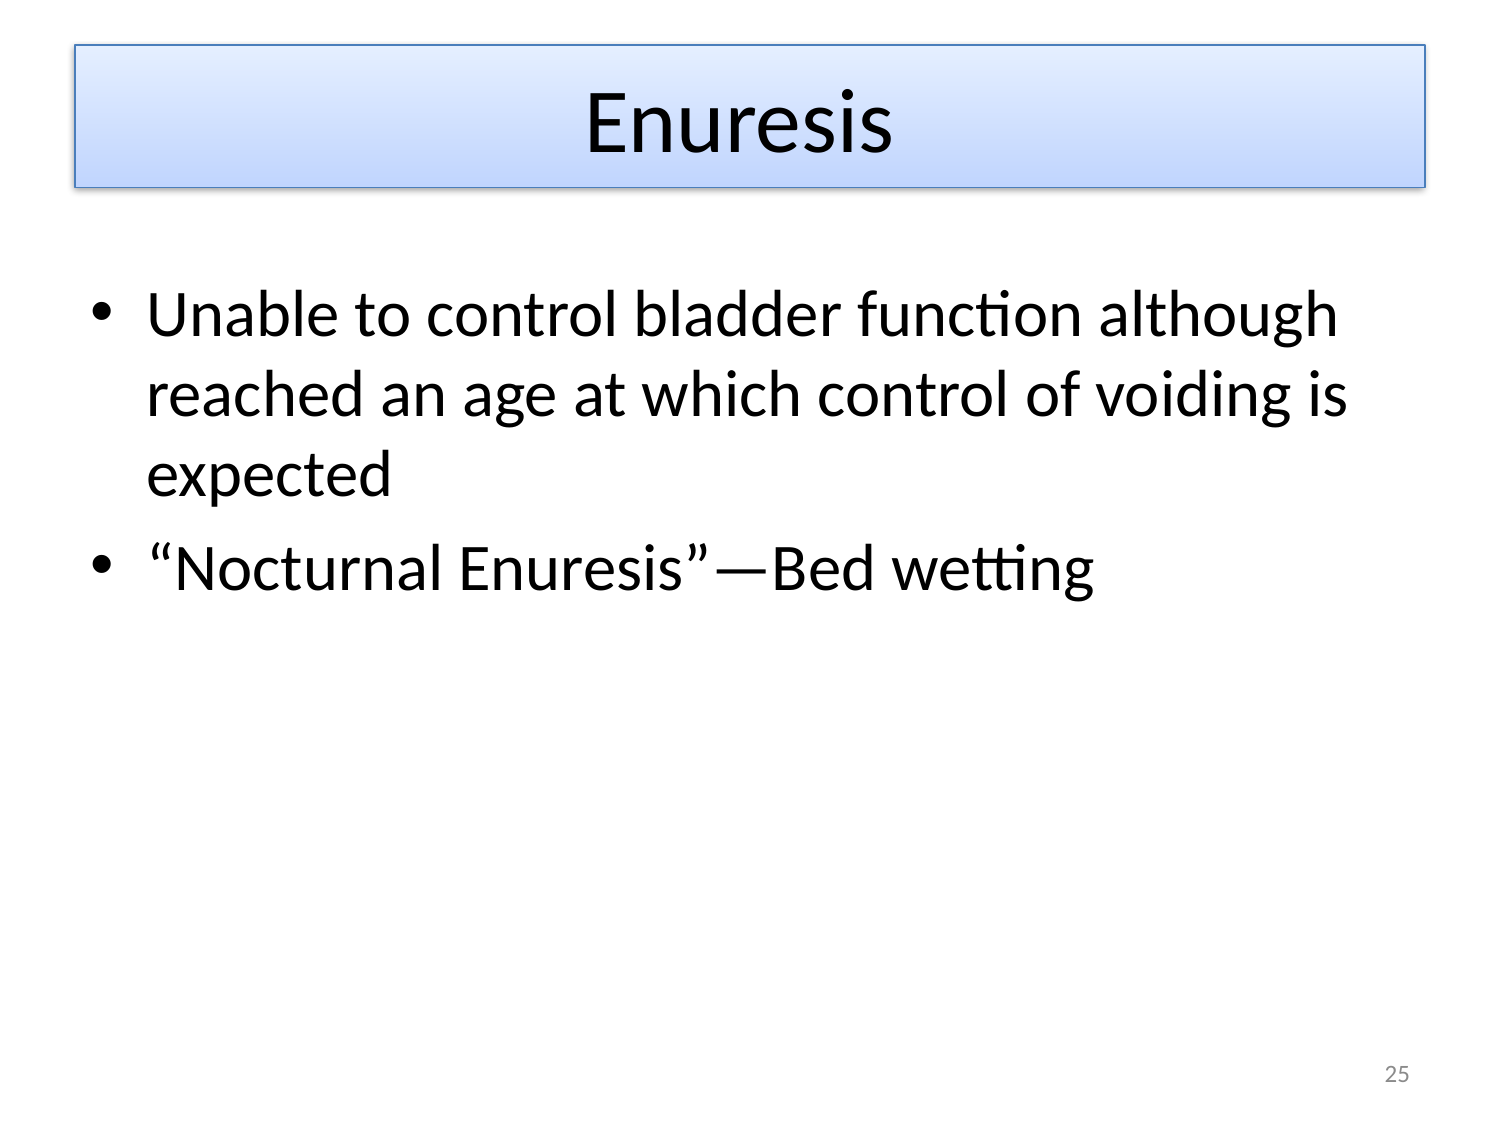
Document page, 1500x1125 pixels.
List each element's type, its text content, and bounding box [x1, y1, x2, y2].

slide_number 25 [1074, 1042, 1425, 1103]
list Unable to control bladder function although reached an age at which control of voiding is expected “Nocturnal Enuresis”—Bed wetting [75, 262, 1425, 1005]
title Enuresis [74, 44, 1426, 188]
